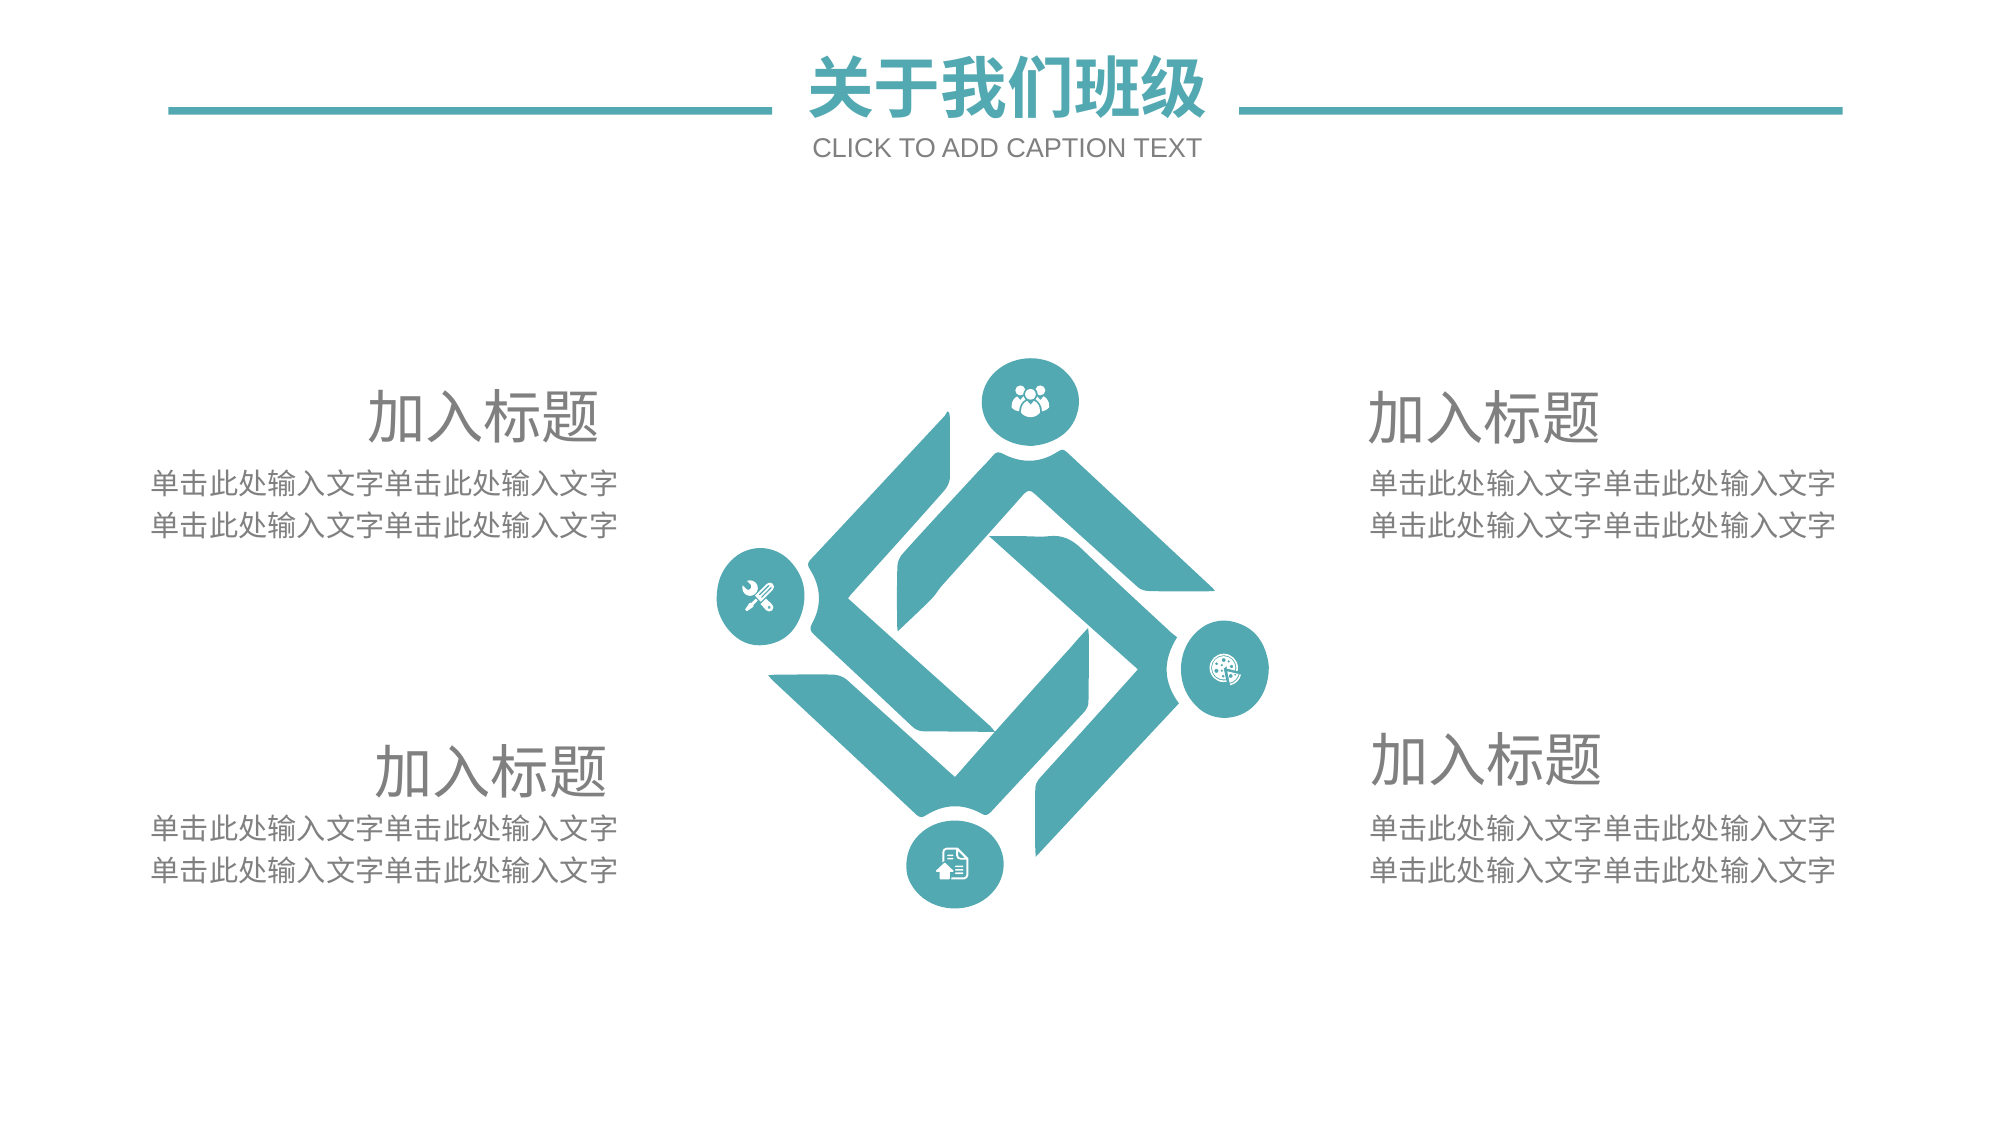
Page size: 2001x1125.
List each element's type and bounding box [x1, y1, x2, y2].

text_box [168, 45, 1843, 163]
text_box [135, 354, 1864, 915]
